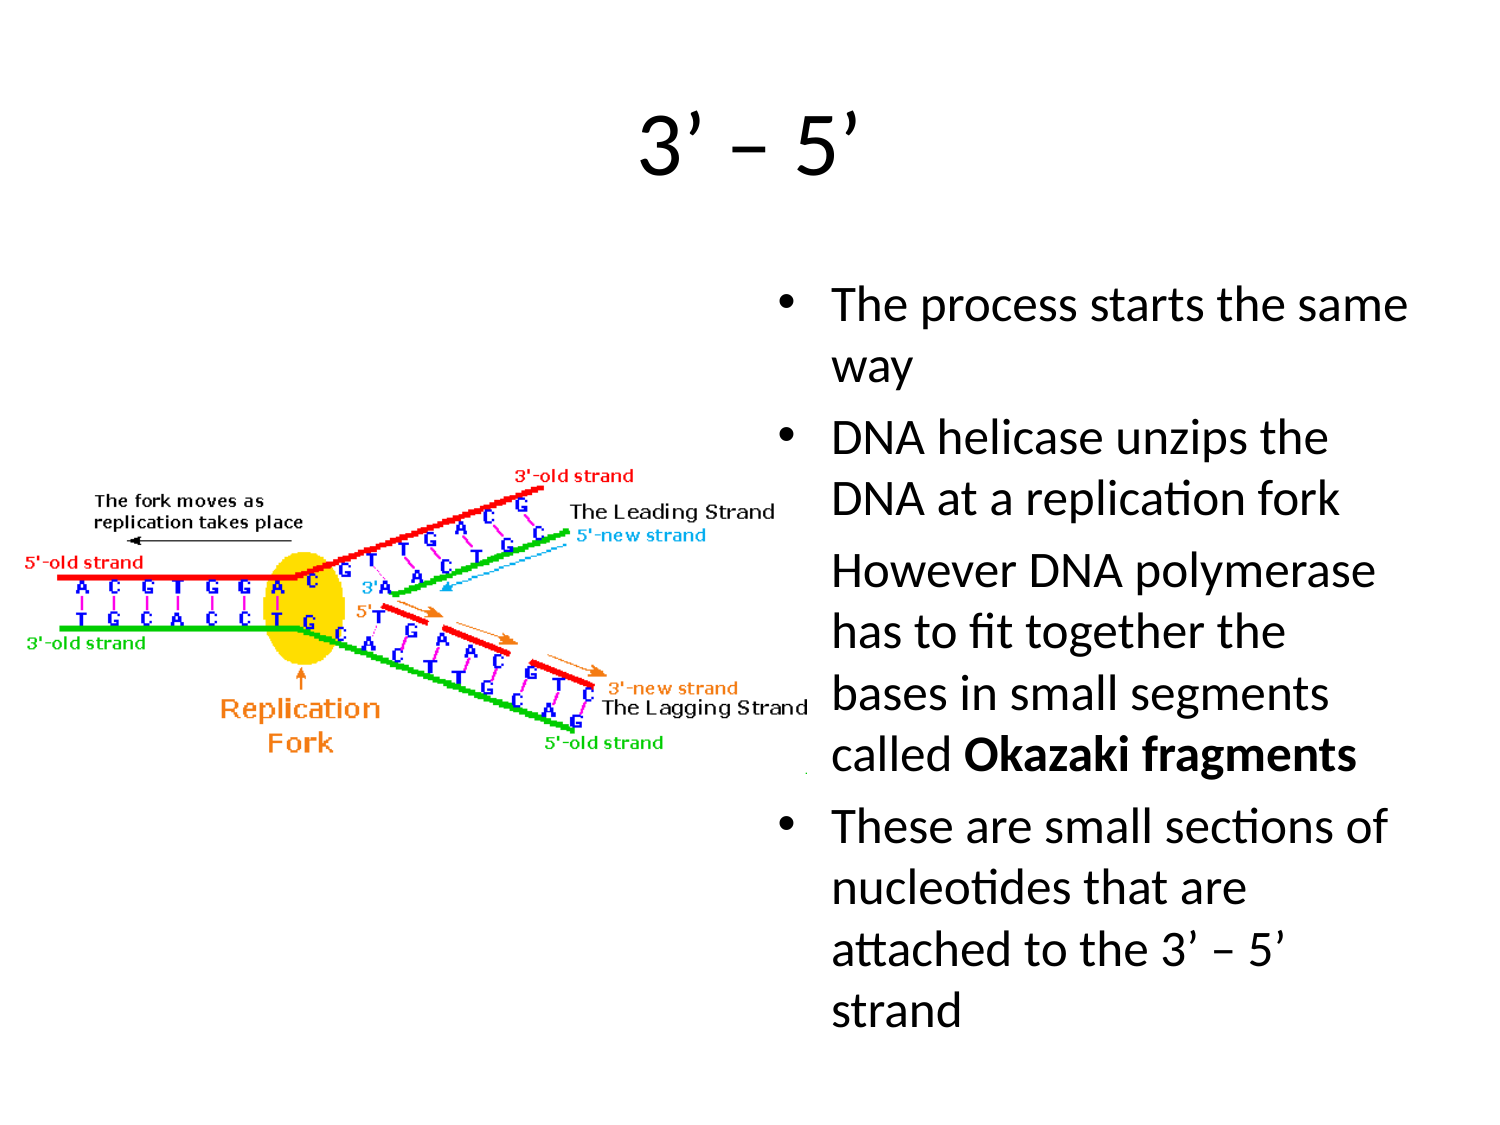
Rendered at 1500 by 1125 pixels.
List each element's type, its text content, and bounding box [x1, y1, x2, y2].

list The process starts the same way DNA helicase unzips the DNA at a replication fork However DNA polymerase has to fit together the bases in small segments called Okazaki fragments These are small sections of nucleotides that are attached to the 3’ – 5’ strand [762, 262, 1425, 1063]
picture [24, 462, 807, 774]
title 3’ – 5’ [75, 45, 1425, 233]
